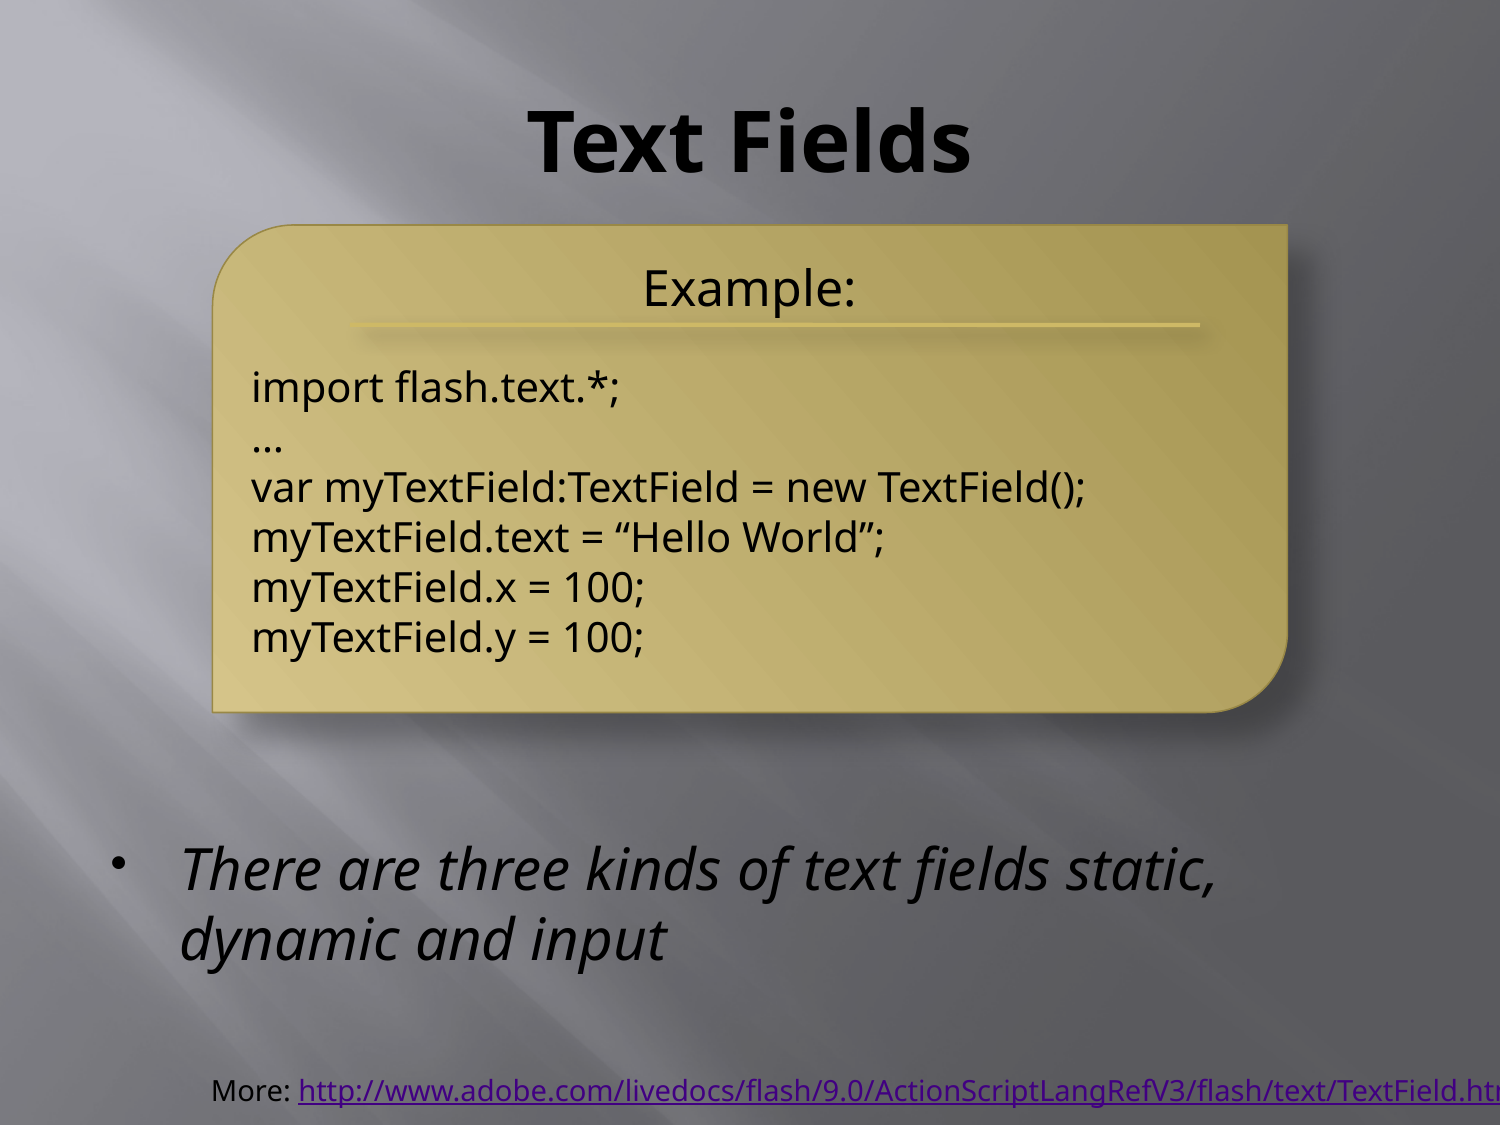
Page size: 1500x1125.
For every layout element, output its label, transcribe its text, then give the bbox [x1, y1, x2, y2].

list There are three kinds of text fields static, dynamic and input [75, 825, 1425, 1035]
text_box More: http://www.adobe.com/livedocs/flash/9.0/ActionScriptLangRefV3/flash/text/TextField.html [196, 1064, 1500, 1119]
title Text Fields [75, 45, 1425, 233]
text_box Example: import flash.text.*; … var myTextField:TextField = new TextField(); myTextField.text = “Hello World”; myTextField.x = 100; myTextField.y = 100; [211, 224, 1289, 714]
